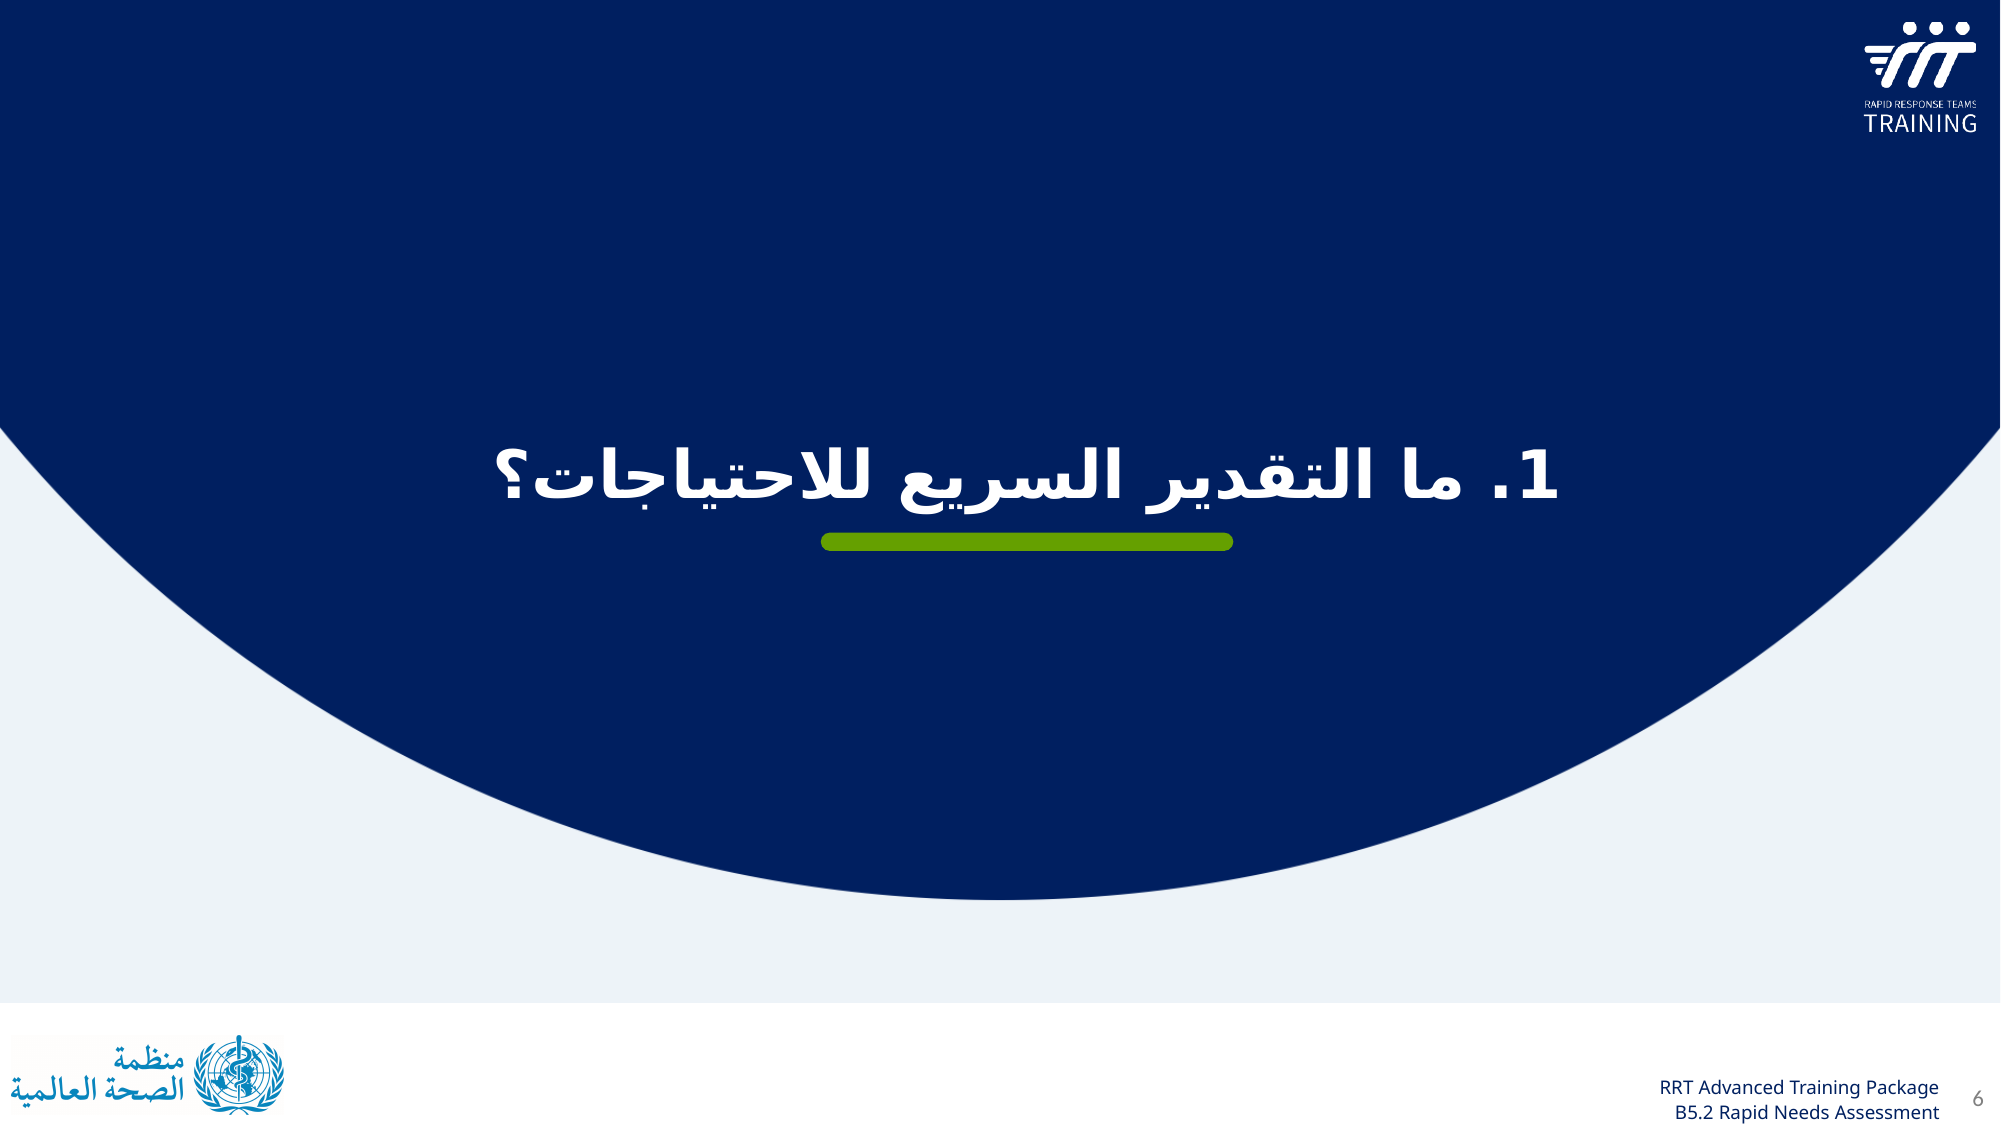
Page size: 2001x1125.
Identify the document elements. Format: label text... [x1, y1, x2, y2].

list 1. ما التقدير السريع للاحتياجات؟ [95, 322, 1959, 631]
picture [0, 0, 2001, 1003]
picture [11, 1035, 284, 1115]
picture [241, 1050, 247, 1059]
